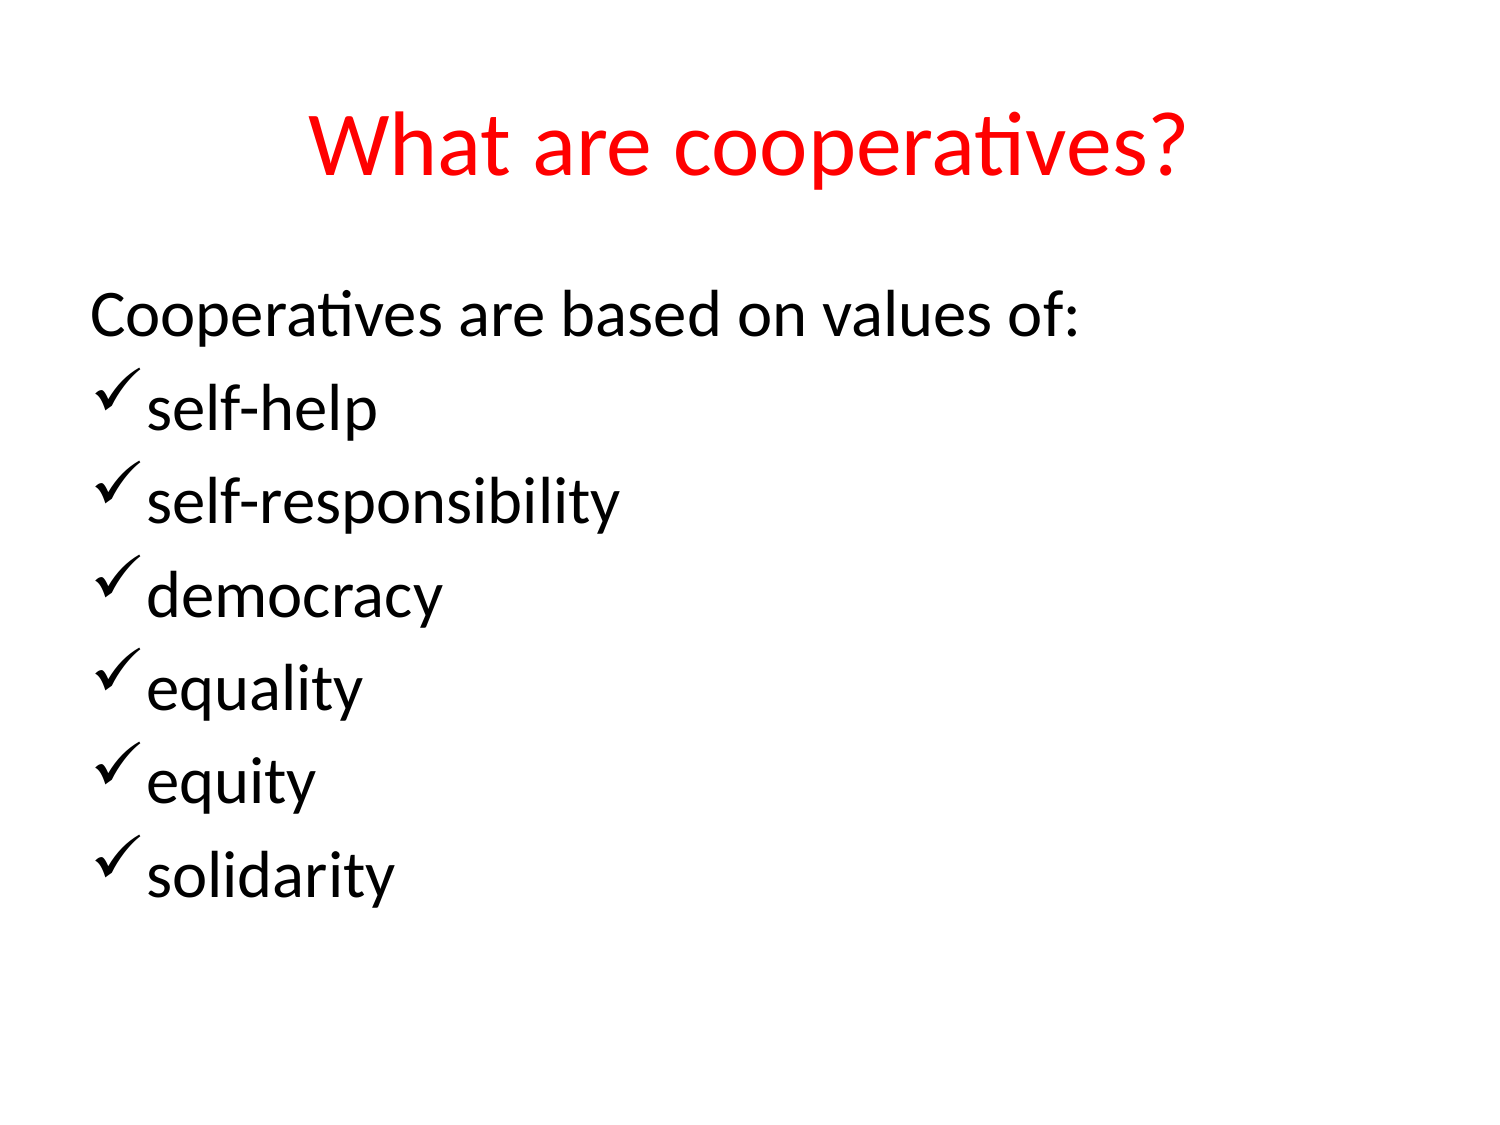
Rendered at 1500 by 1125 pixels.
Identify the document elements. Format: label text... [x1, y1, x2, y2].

list Cooperatives are based on values of: self-help self-responsibility democracy equality equity solidarity [75, 262, 1425, 1005]
title What are cooperatives? [75, 45, 1425, 233]
